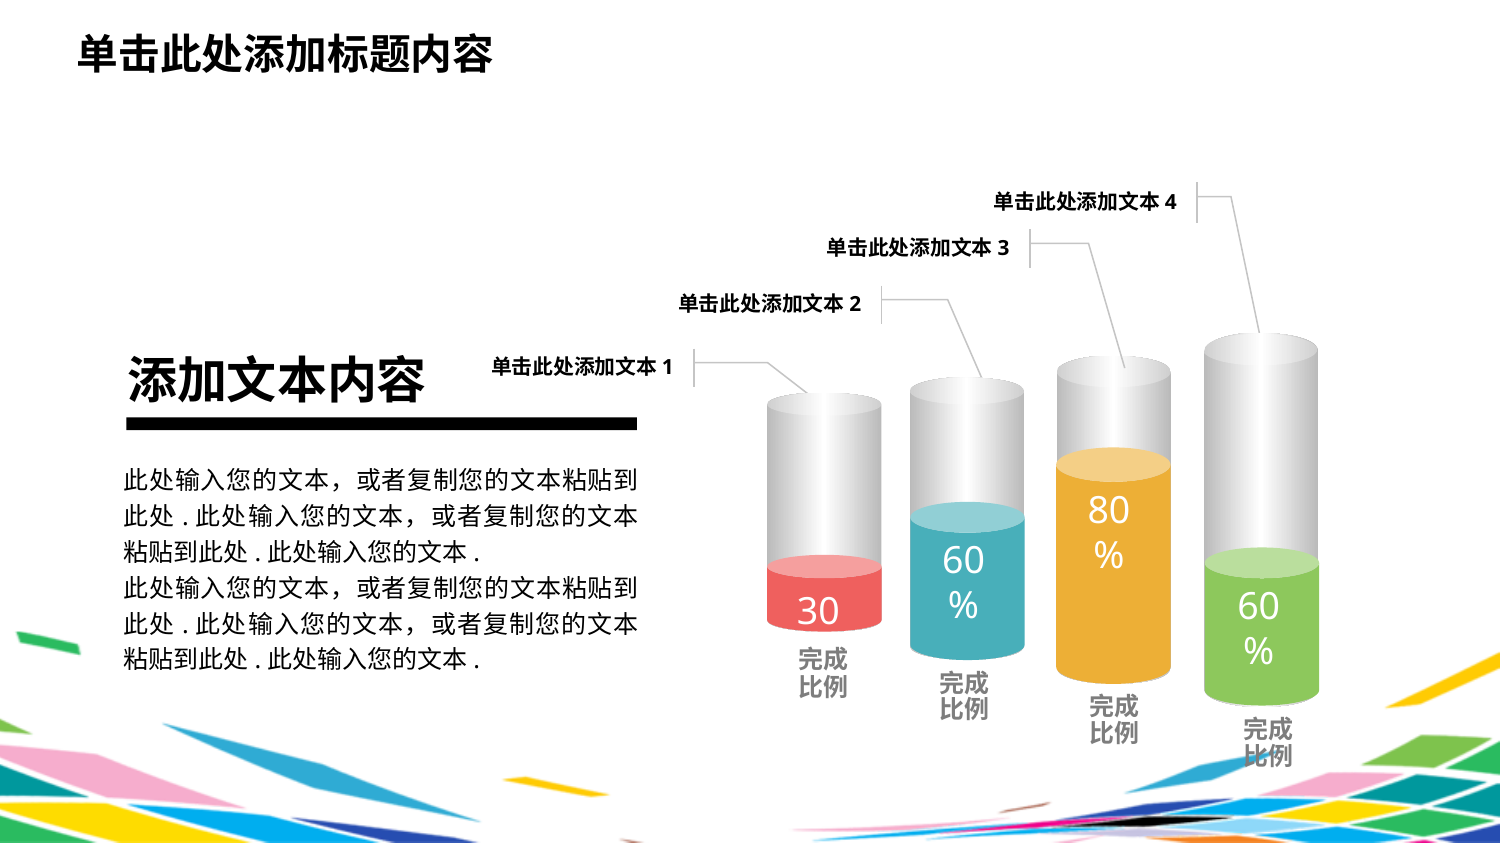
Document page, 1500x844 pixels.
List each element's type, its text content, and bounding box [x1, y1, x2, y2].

text_box 完成 比例 [906, 666, 1023, 730]
text_box [1204, 547, 1320, 706]
text_box 单击此处添加文本4 [935, 182, 1188, 223]
text_box 完成 比例 [766, 641, 882, 707]
text_box 完成 比例 [1206, 711, 1330, 777]
text_box 此处输入您的文本，或者复制您的文本粘贴到此处.此处输入您的文本，或者复制您的文本粘贴到此处.此处输入您的文本. 此处输入您的文本，或者复制您的文本粘贴到此处.此处输入您的文本，或者复制您的文本粘贴到此处.此处输入您的文本. [112, 452, 651, 680]
text_box [1056, 373, 1171, 462]
text_box 单击此处添加标题内容 [61, 20, 586, 86]
text_box [1056, 355, 1172, 388]
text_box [908, 376, 1025, 661]
text_box 60% [1211, 576, 1306, 678]
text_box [112, 340, 638, 431]
text_box 单击此处添加文本3 [766, 229, 1021, 268]
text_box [765, 392, 882, 632]
text_box 单击此处添加文本2 [626, 286, 872, 324]
text_box [1204, 349, 1319, 561]
text_box 单击此处添加文本1 [642, 349, 685, 387]
text_box [1202, 333, 1318, 366]
text_box [1056, 447, 1171, 684]
text_box 80% [1062, 480, 1156, 582]
text_box 完成 比例 [1056, 688, 1172, 754]
picture [0, 514, 1500, 843]
